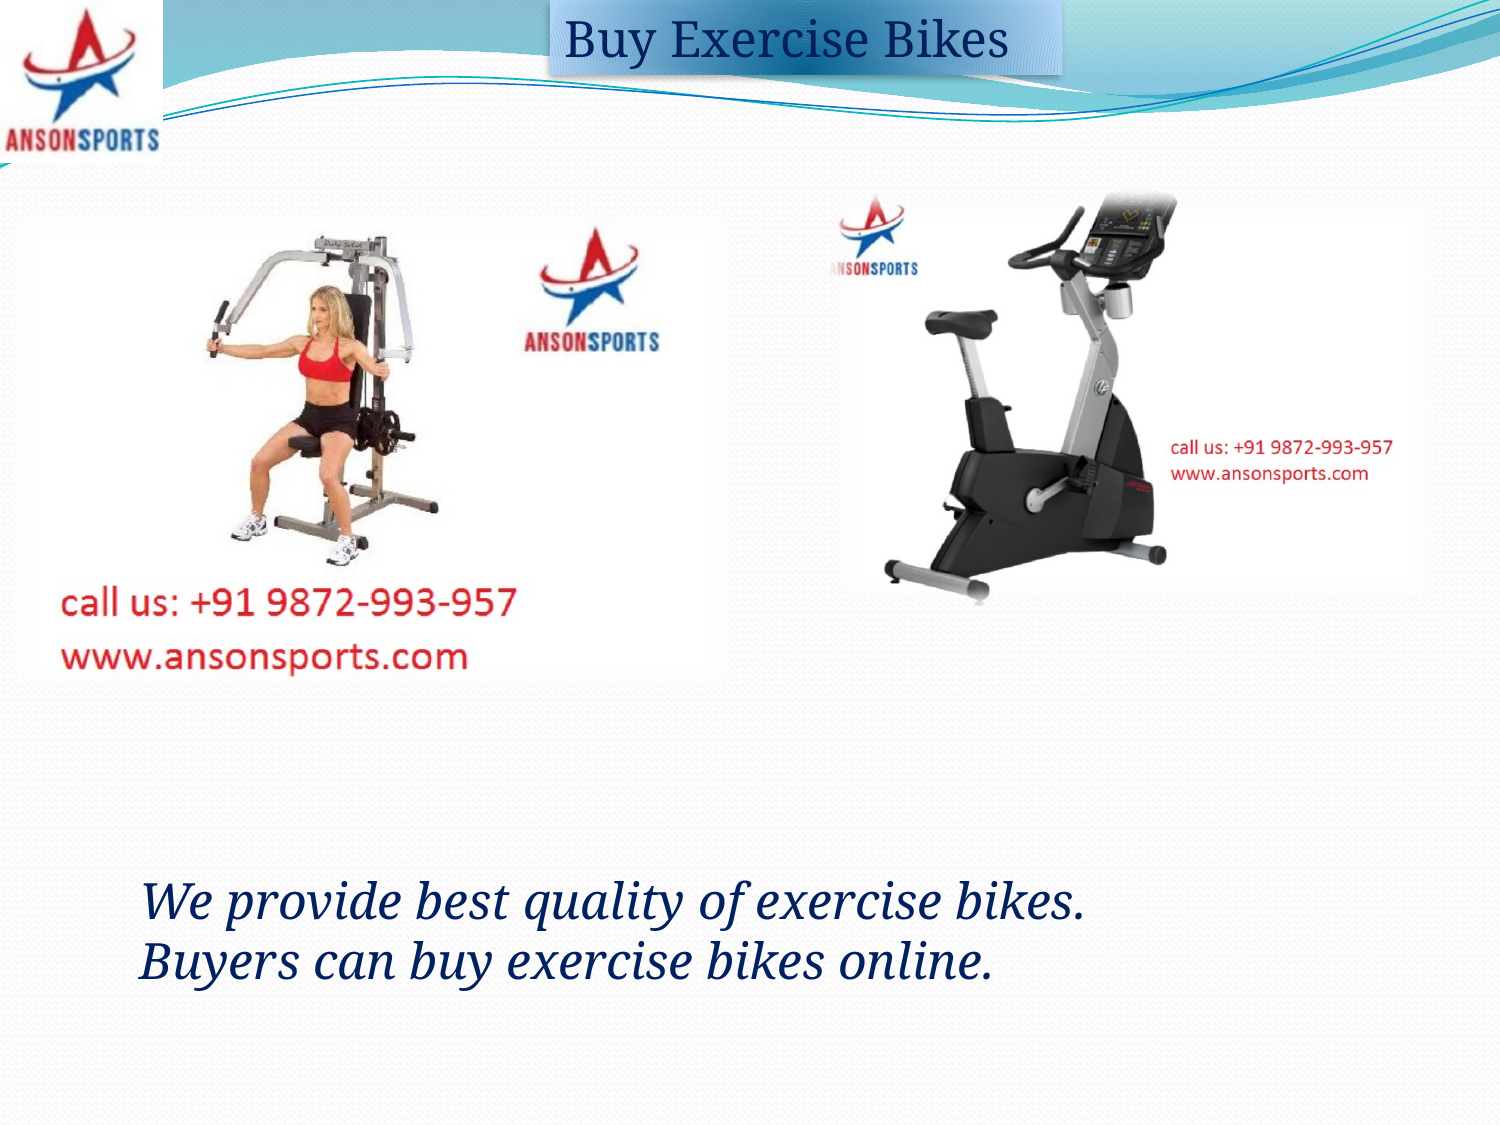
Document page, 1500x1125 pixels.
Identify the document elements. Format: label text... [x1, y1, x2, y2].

text_box Buy Exercise Bikes [549, 0, 1063, 75]
picture [0, 199, 744, 701]
picture [0, 0, 163, 163]
text_box We provide best quality of exercise bikes. Buyers can buy exercise bikes online. [124, 862, 1263, 998]
picture [824, 187, 1445, 613]
